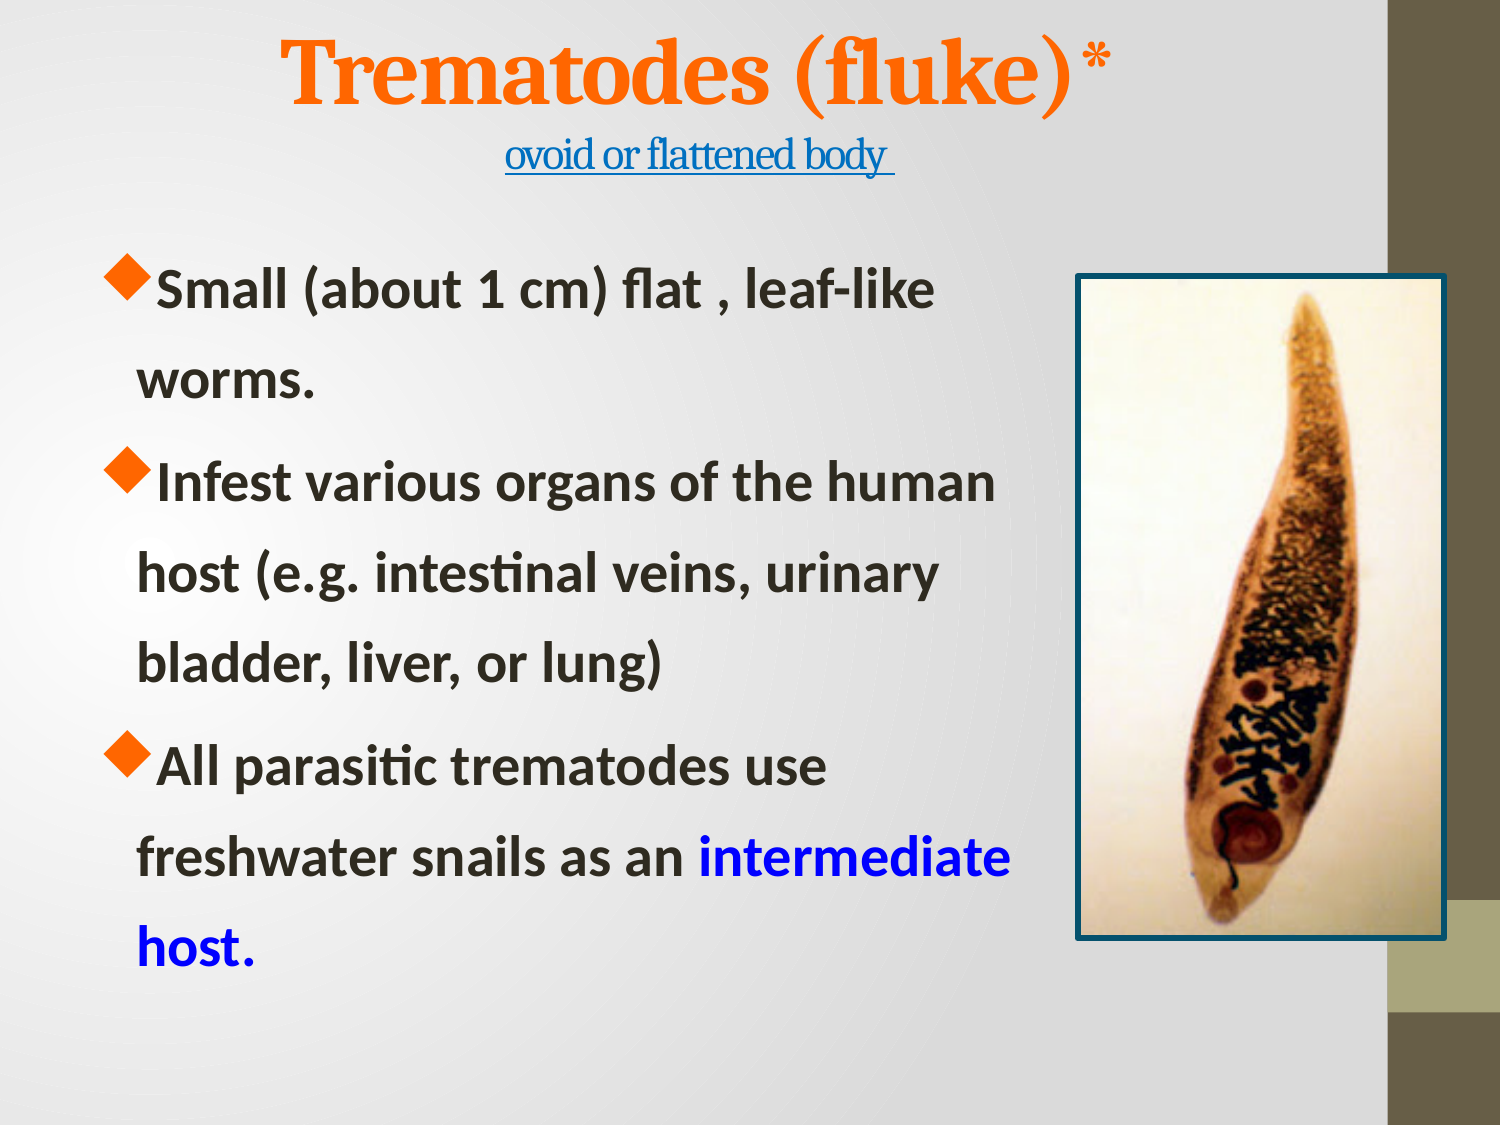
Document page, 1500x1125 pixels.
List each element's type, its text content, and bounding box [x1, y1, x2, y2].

picture [1082, 280, 1440, 934]
list Small (about 1 cm) flat , leaf-like worms. Infest various organs of the human host (e.g. intestinal veins, urinary bladder, liver, or lung) All parasitic trematodes use freshwater snails as an intermediate host. [64, 221, 1080, 1125]
title Trematodes (fluke)* ovoid or flattened body [75, 87, 1325, 216]
